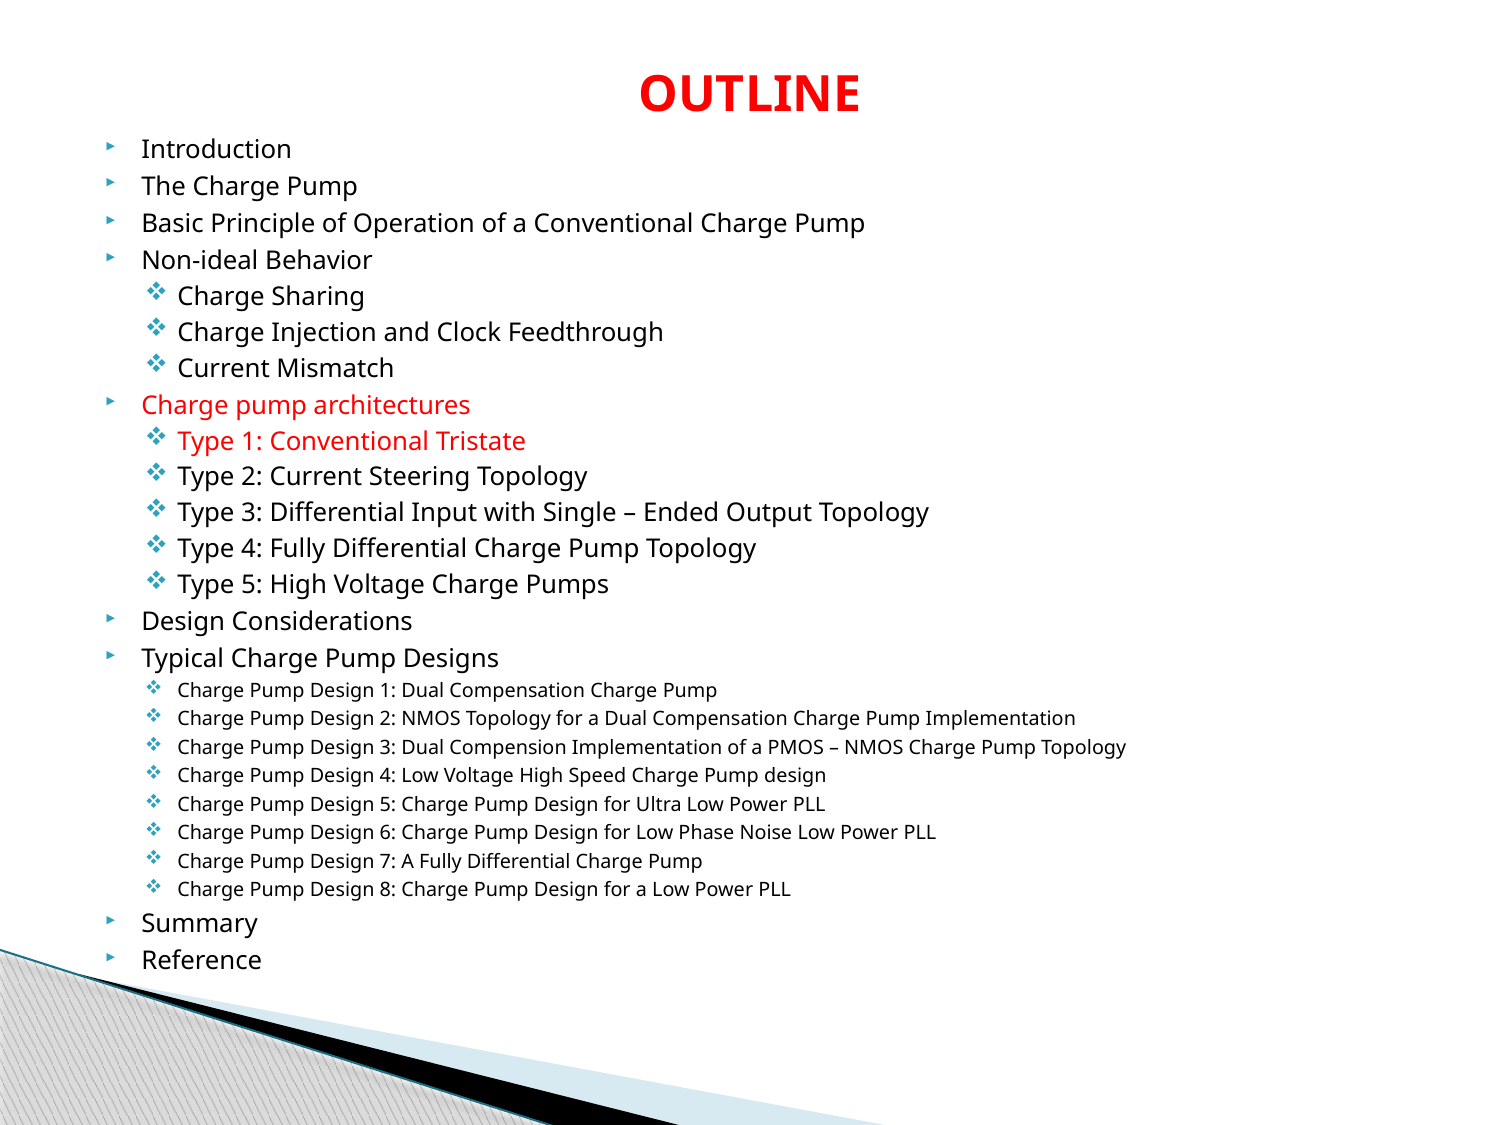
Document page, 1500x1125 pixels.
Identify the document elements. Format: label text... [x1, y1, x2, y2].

list Introduction The Charge Pump Basic Principle of Operation of a Conventional Charge Pump Non-ideal Behavior Charge Sharing Charge Injection and Clock Feedthrough Current Mismatch Charge pump architectures Type 1: Conventional Tristate Type 2: Current Steering Topology Type 3: Differential Input with Single – Ended Output Topology Type 4: Fully Differential Charge Pump Topology Type 5: High Voltage Charge Pumps Design Considerations Typical Charge Pump Designs Charge Pump Design 1: Dual Compensation Charge Pump Charge Pump Design 2: NMOS Topology for a Dual Compensation Charge Pump Implementation Charge Pump Design 3: Dual Compension Implementation of a PMOS – NMOS Charge Pump Topology Charge Pump Design 4: Low Voltage High Speed Charge Pump design Charge Pump Design 5: Charge Pump Design for Ultra Low Power PLL Charge Pump Design 6: Charge Pump Design for Low Phase Noise Low Power PLL Charge Pump Design 7: A Fully Differential Charge Pump Charge Pump Design 8: Charge Pump Design for a Low Power PLL Summary Reference [75, 138, 1425, 986]
title OUTLINE [75, 45, 1425, 138]
